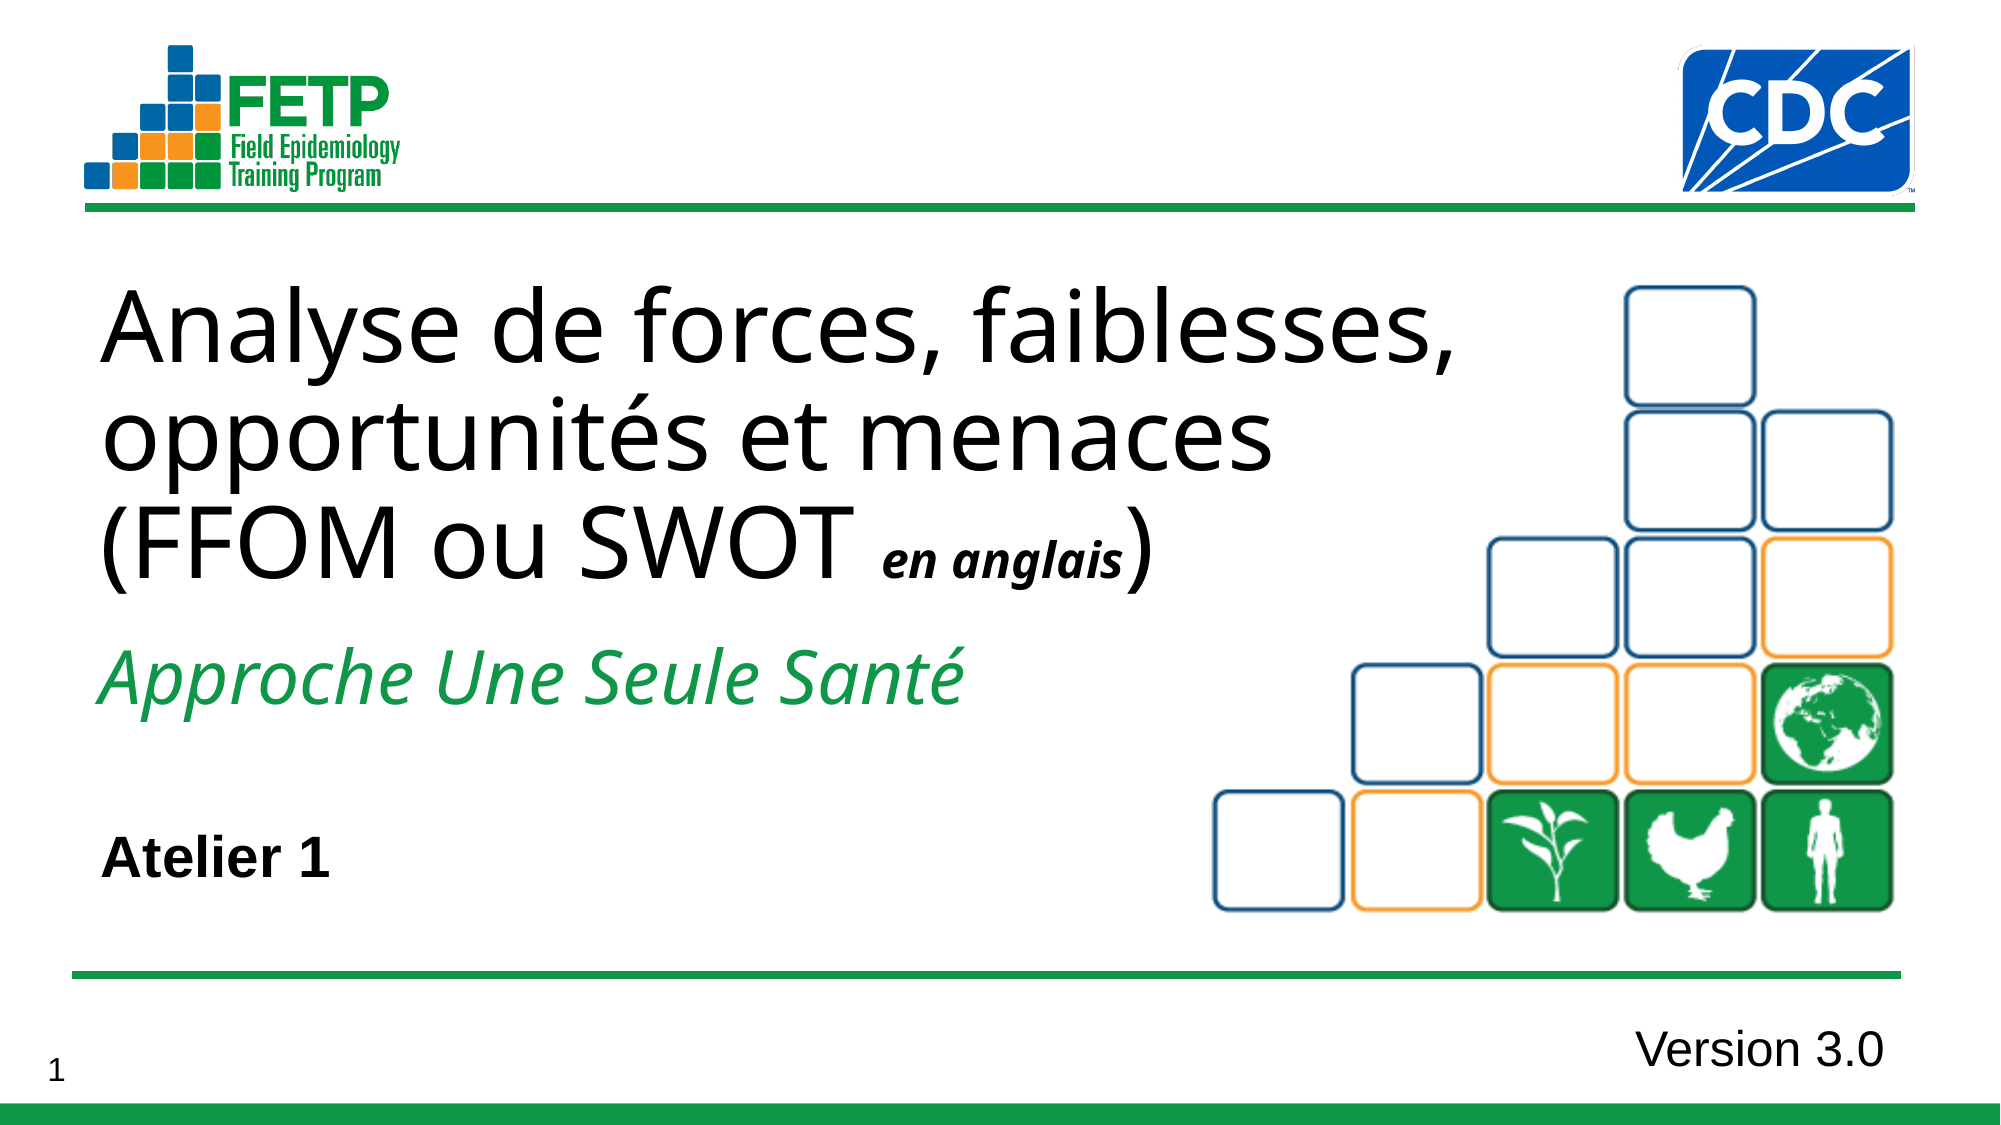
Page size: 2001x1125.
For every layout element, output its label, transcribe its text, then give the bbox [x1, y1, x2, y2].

picture [1678, 45, 1915, 196]
picture [84, 45, 400, 192]
picture [1186, 254, 1915, 928]
list Atelier 1 [85, 812, 574, 898]
list Analyse de forces, faiblesses, opportunités et menaces (FFOM ou SWOT en anglais) [85, 268, 1523, 610]
